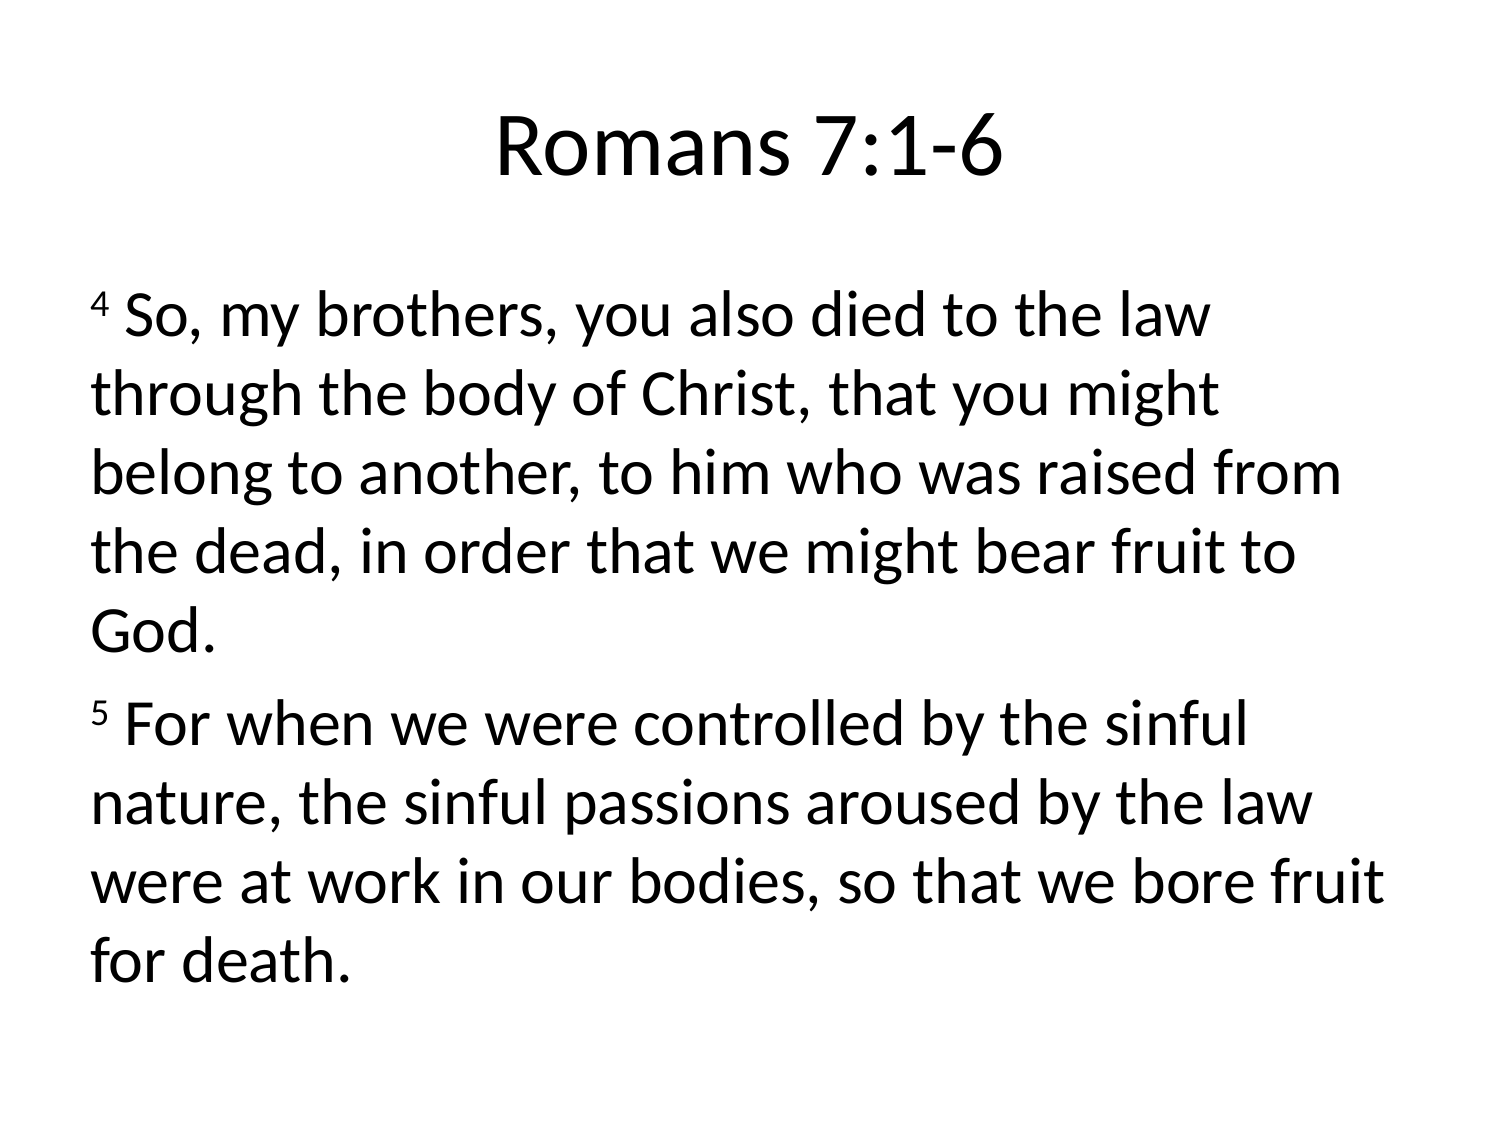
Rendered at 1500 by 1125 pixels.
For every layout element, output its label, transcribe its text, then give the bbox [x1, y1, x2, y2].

list 4 So, my brothers, you also died to the law through the body of Christ, that you might belong to another, to him who was raised from the dead, in order that we might bear fruit to God. 5 For when we were controlled by the sinful nature, the sinful passions aroused by the law were at work in our bodies, so that we bore fruit for death. [75, 262, 1425, 1005]
title Romans 7:1-6 [75, 45, 1425, 233]
